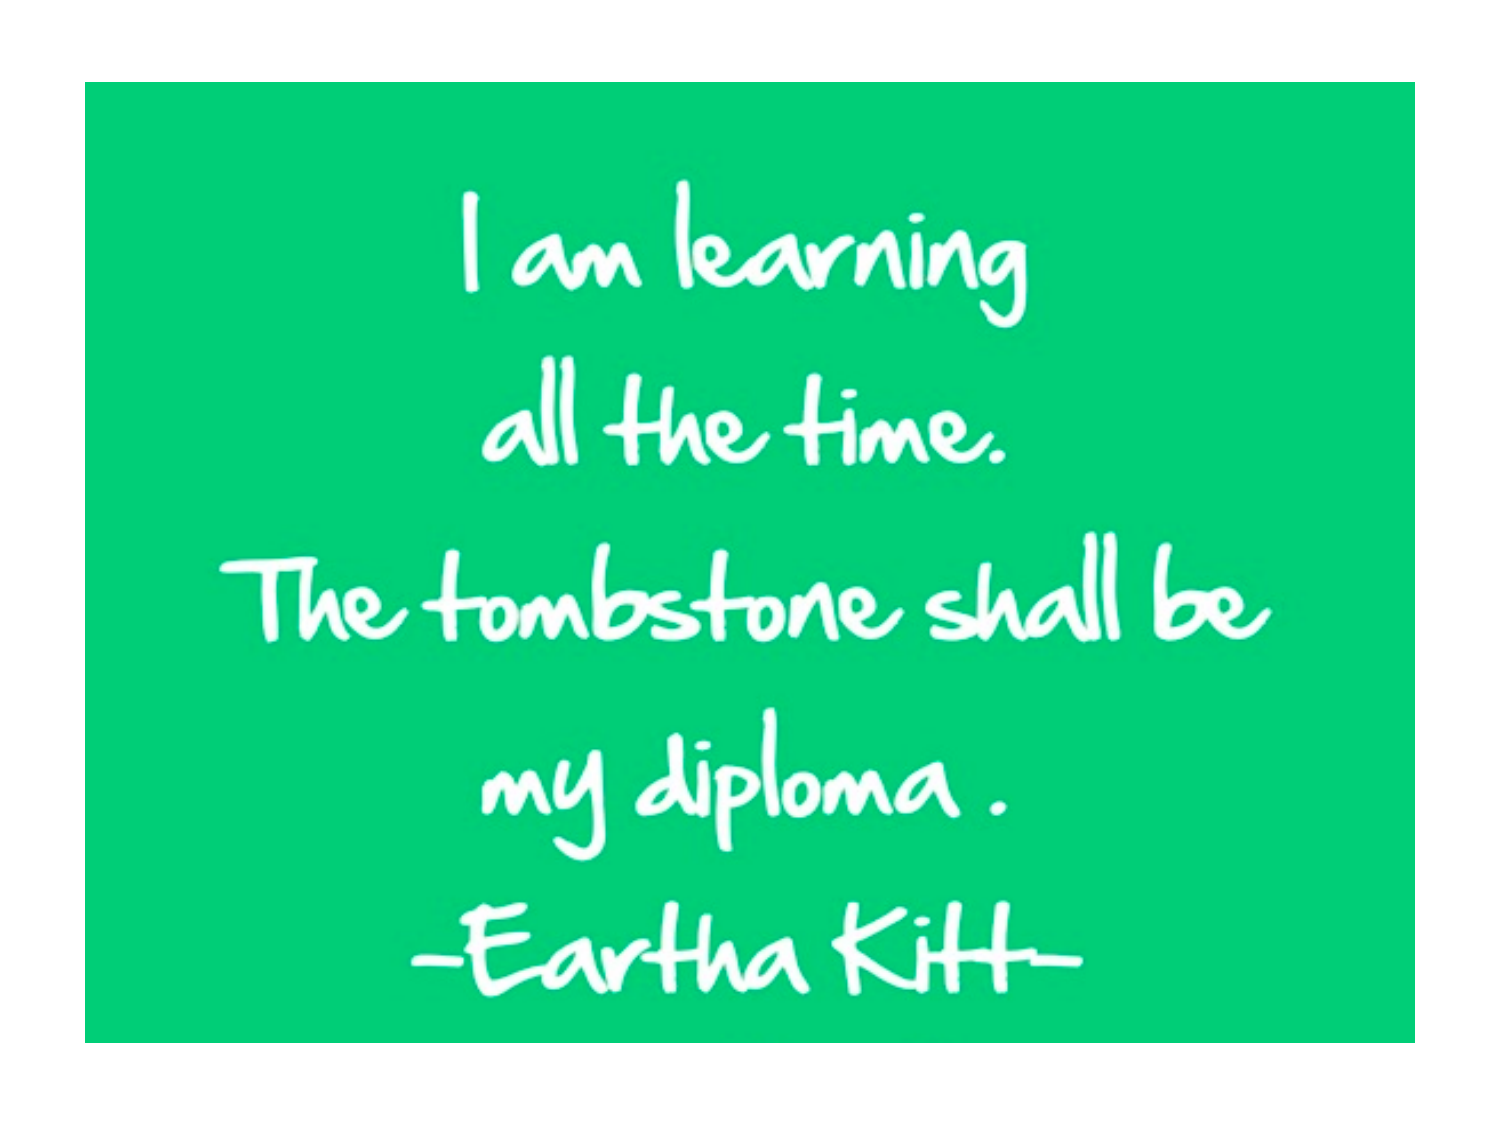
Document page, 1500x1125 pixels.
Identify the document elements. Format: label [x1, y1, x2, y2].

picture [85, 82, 1415, 1043]
